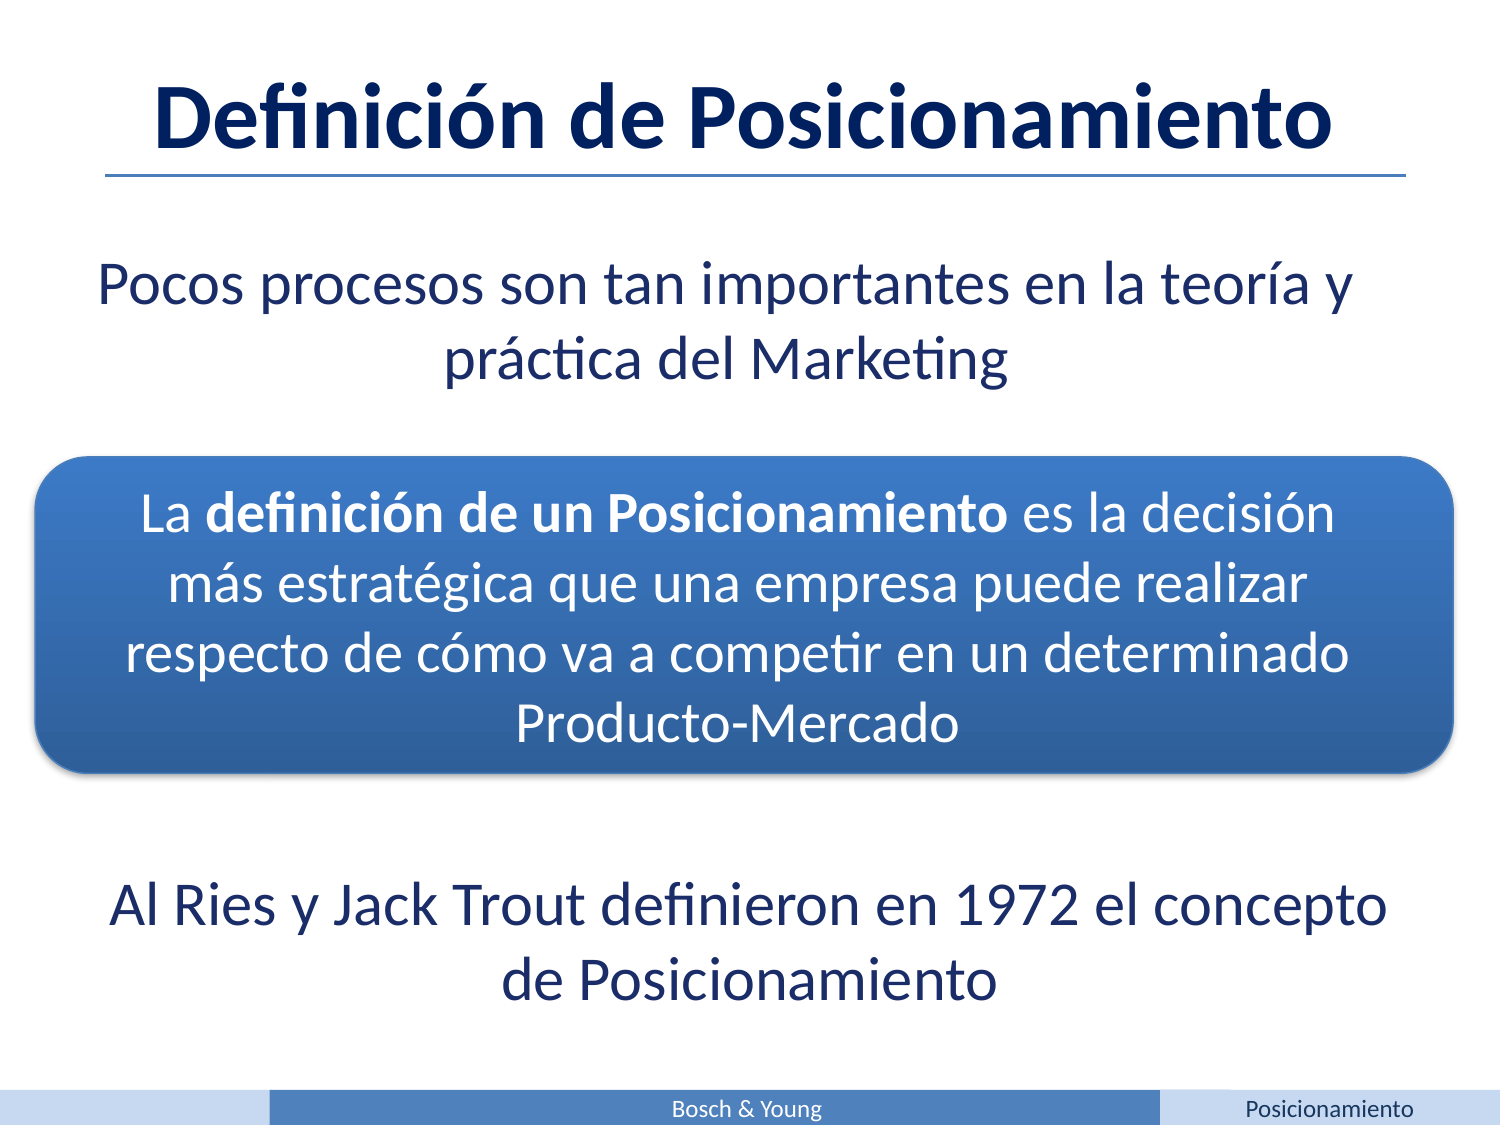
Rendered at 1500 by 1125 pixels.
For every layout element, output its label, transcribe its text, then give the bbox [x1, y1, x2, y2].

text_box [34, 456, 1454, 774]
text_box Posicionamiento [1158, 1088, 1500, 1125]
text_box Bosch & Young [272, 1088, 1158, 1125]
text_box Definición de Posicionamiento [58, 46, 1430, 175]
text_box Pocos procesos son tan importantes en la teoría y práctica del Marketing [35, 234, 1418, 399]
text_box Al Ries y Jack Trout definieron en 1972 el concepto de Posicionamiento [58, 855, 1442, 1021]
text_box [0, 1088, 272, 1125]
